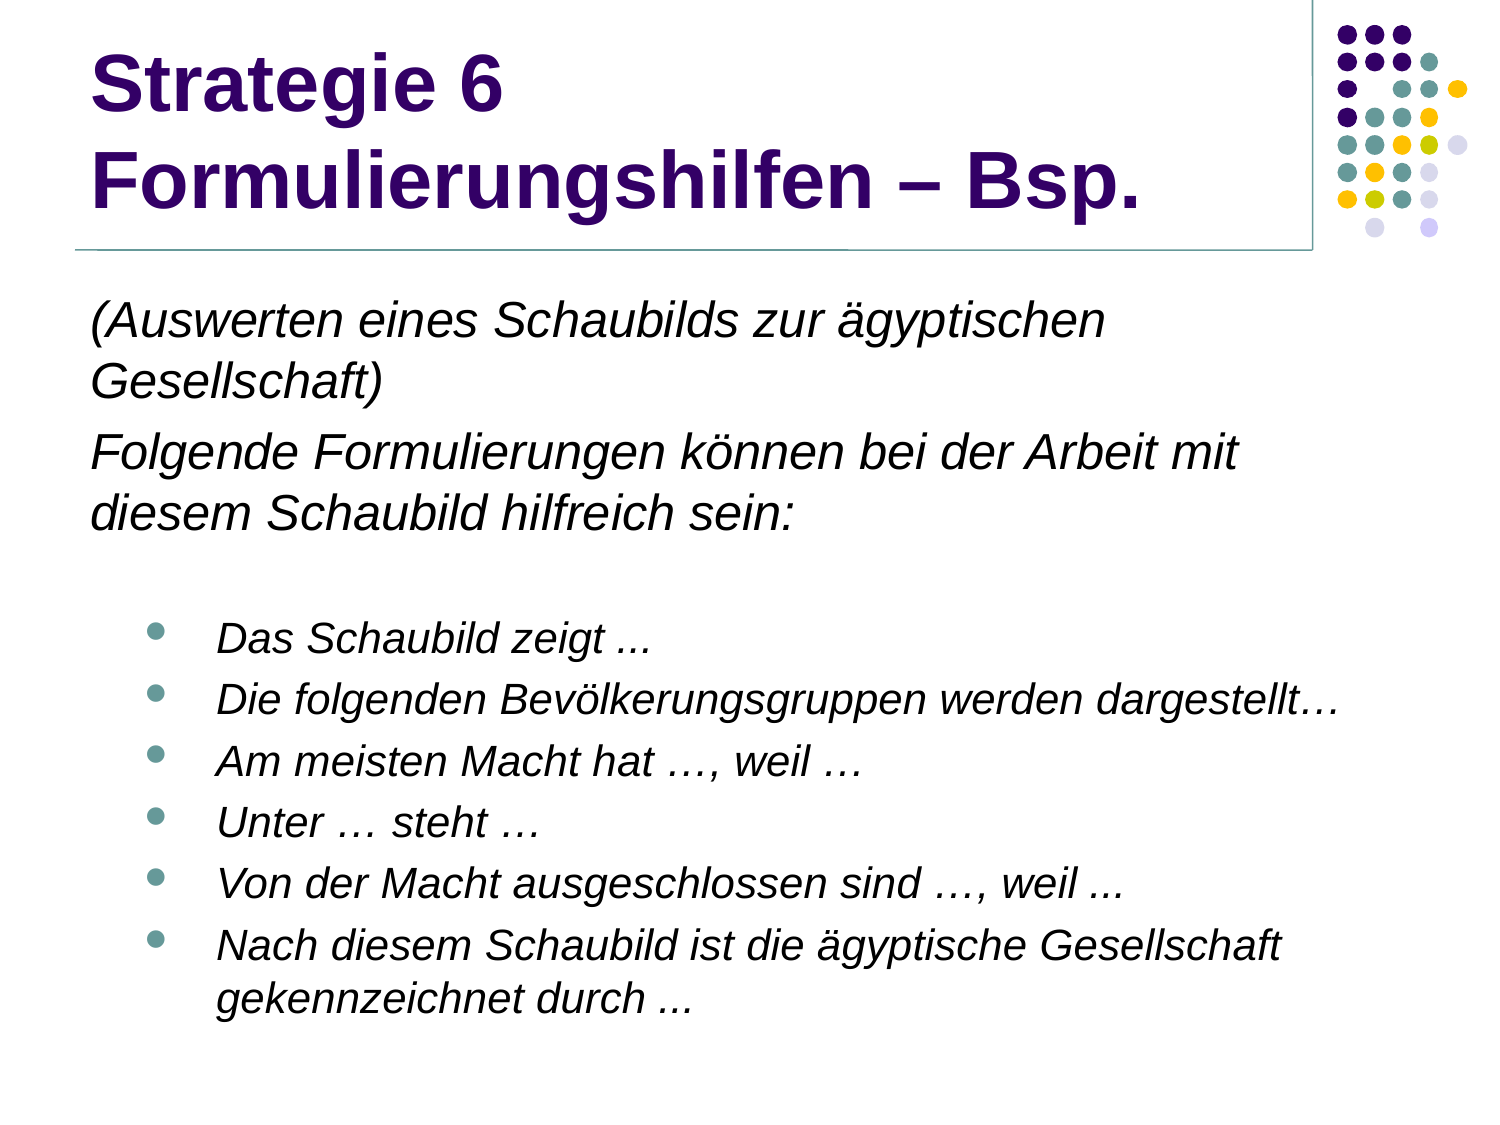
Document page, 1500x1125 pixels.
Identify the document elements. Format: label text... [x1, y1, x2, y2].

list (Auswerten eines Schaubilds zur ägyptischen Gesellschaft) Folgende Formulierungen können bei der Arbeit mit diesem Schaubild hilfreich sein: Das Schaubild zeigt ... Die folgenden Bevölkerungsgruppen werden dargestellt… Am meisten Macht hat …, weil … Unter … steht … Von der Macht ausgeschlossen sind …, weil ... Nach diesem Schaubild ist die ägyptische Gesellschaft gekennzeichnet durch ... [75, 279, 1425, 1040]
title Strategie 6 Formulierungshilfen – Bsp. [75, 20, 1313, 233]
